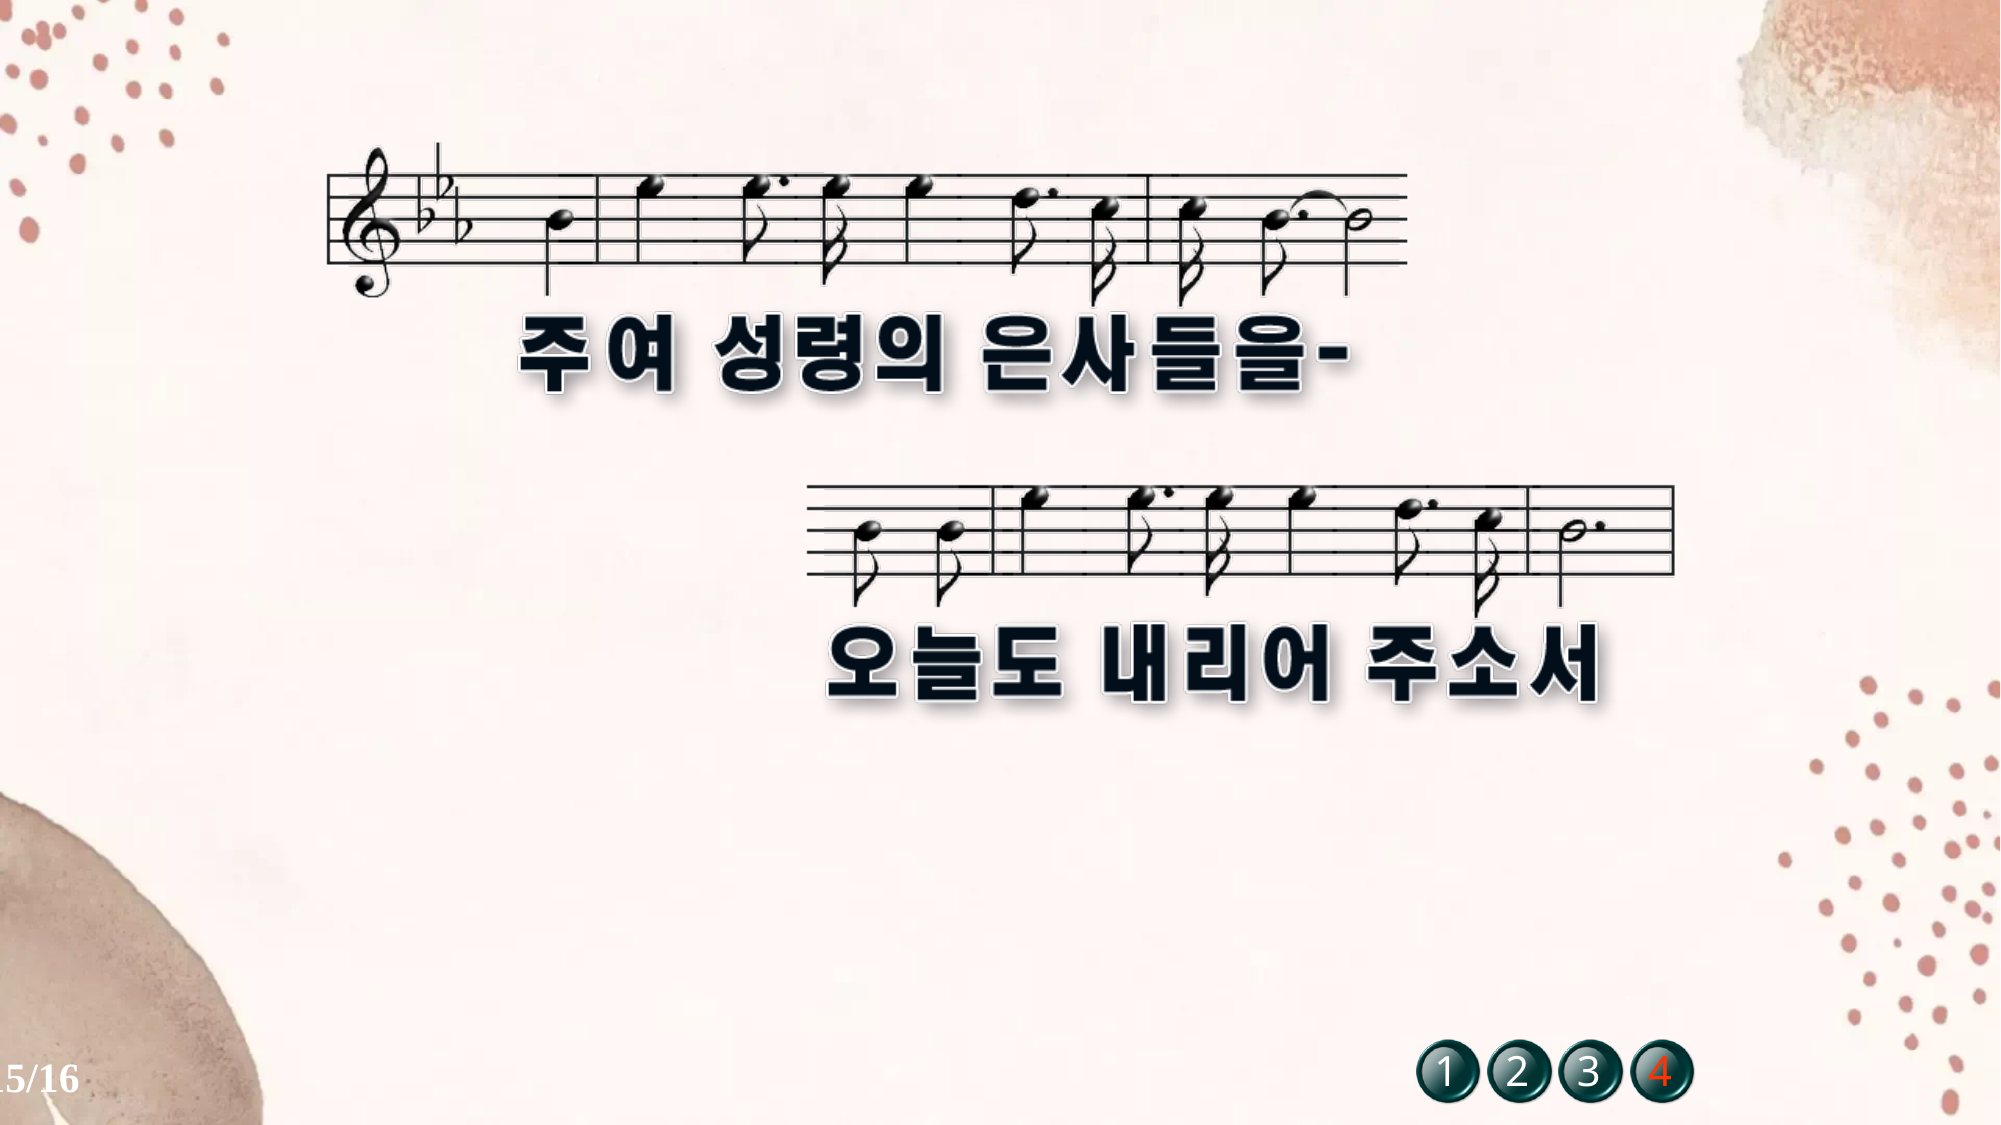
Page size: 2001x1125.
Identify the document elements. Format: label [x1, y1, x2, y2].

text_box [1555, 1035, 1626, 1106]
text_box [1627, 1035, 1697, 1106]
text_box [1413, 1035, 1484, 1106]
text_box [1484, 1035, 1555, 1106]
picture [0, 0, 2001, 1125]
